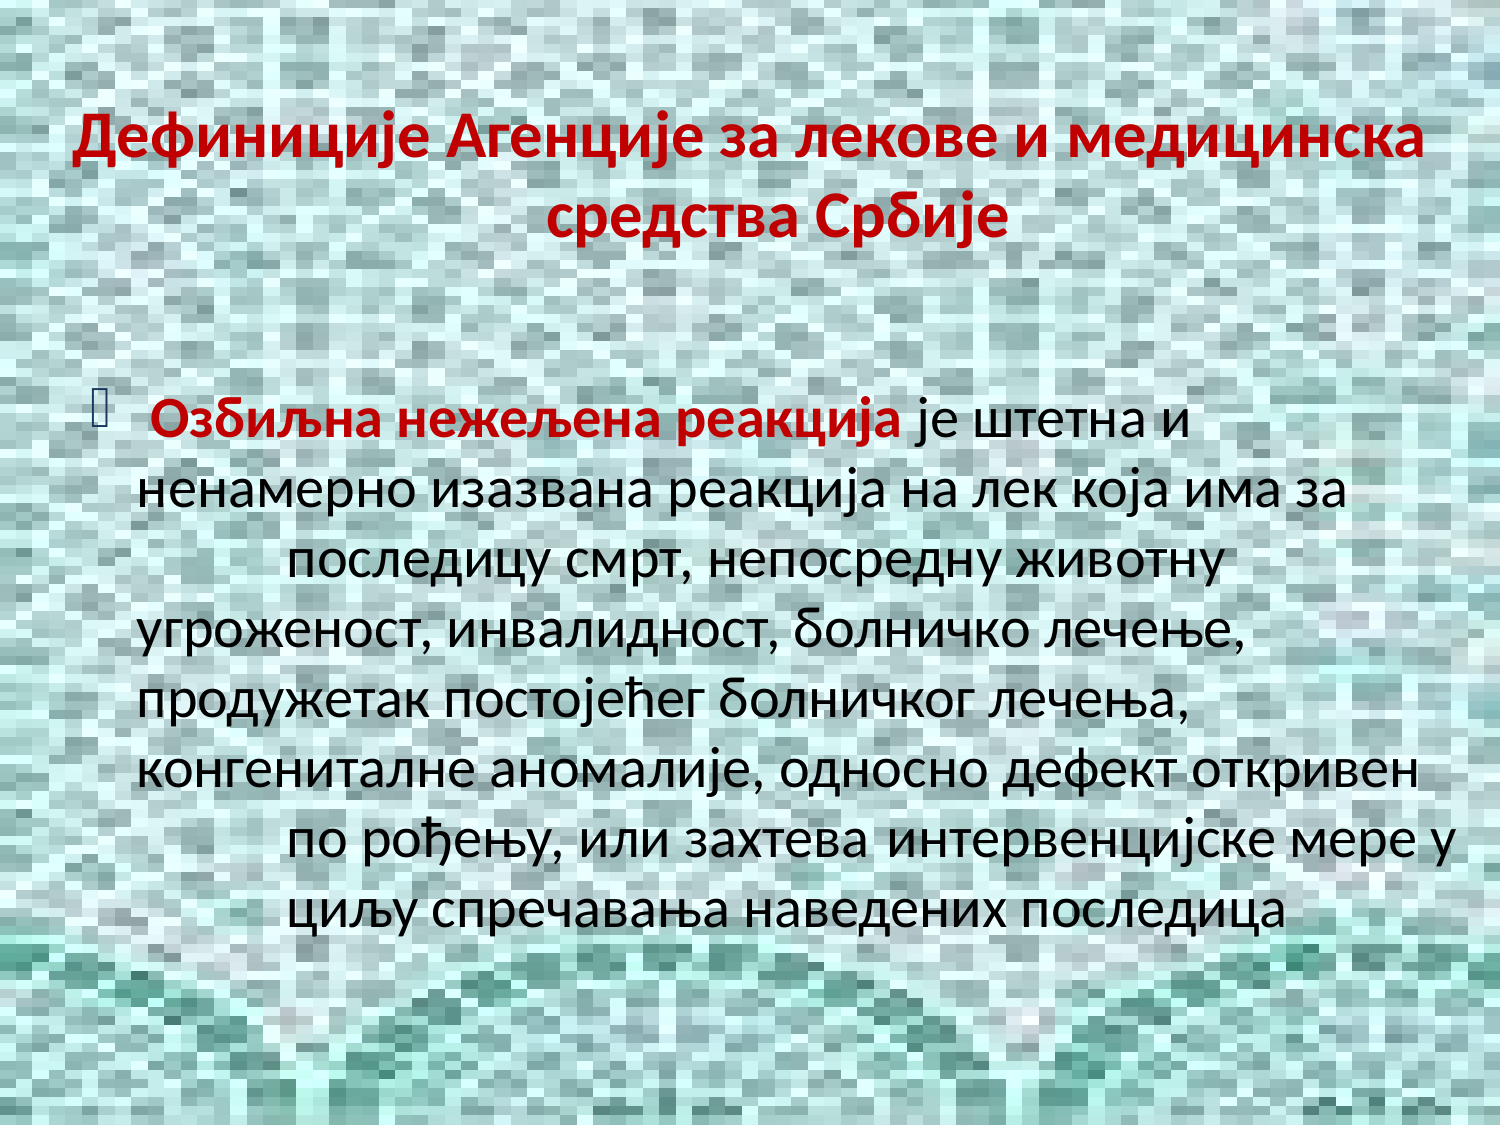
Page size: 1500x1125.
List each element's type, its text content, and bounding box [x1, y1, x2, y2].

list Дефиниције Агенције за лекове и медицинска средства Србије Озбиљна нежељена реакција је штетна и ненамерно изазвана реакција на лек која има за последицу смрт, непосредну животну угроженост, инвалидност, болничко лечење, продужетак постојећег болничког лечења, конгениталне аномалије, односно дефект откривен по рођењу, или захтева интервенцијске мере у циљу спречавања наведених последица [0, 0, 1500, 1125]
